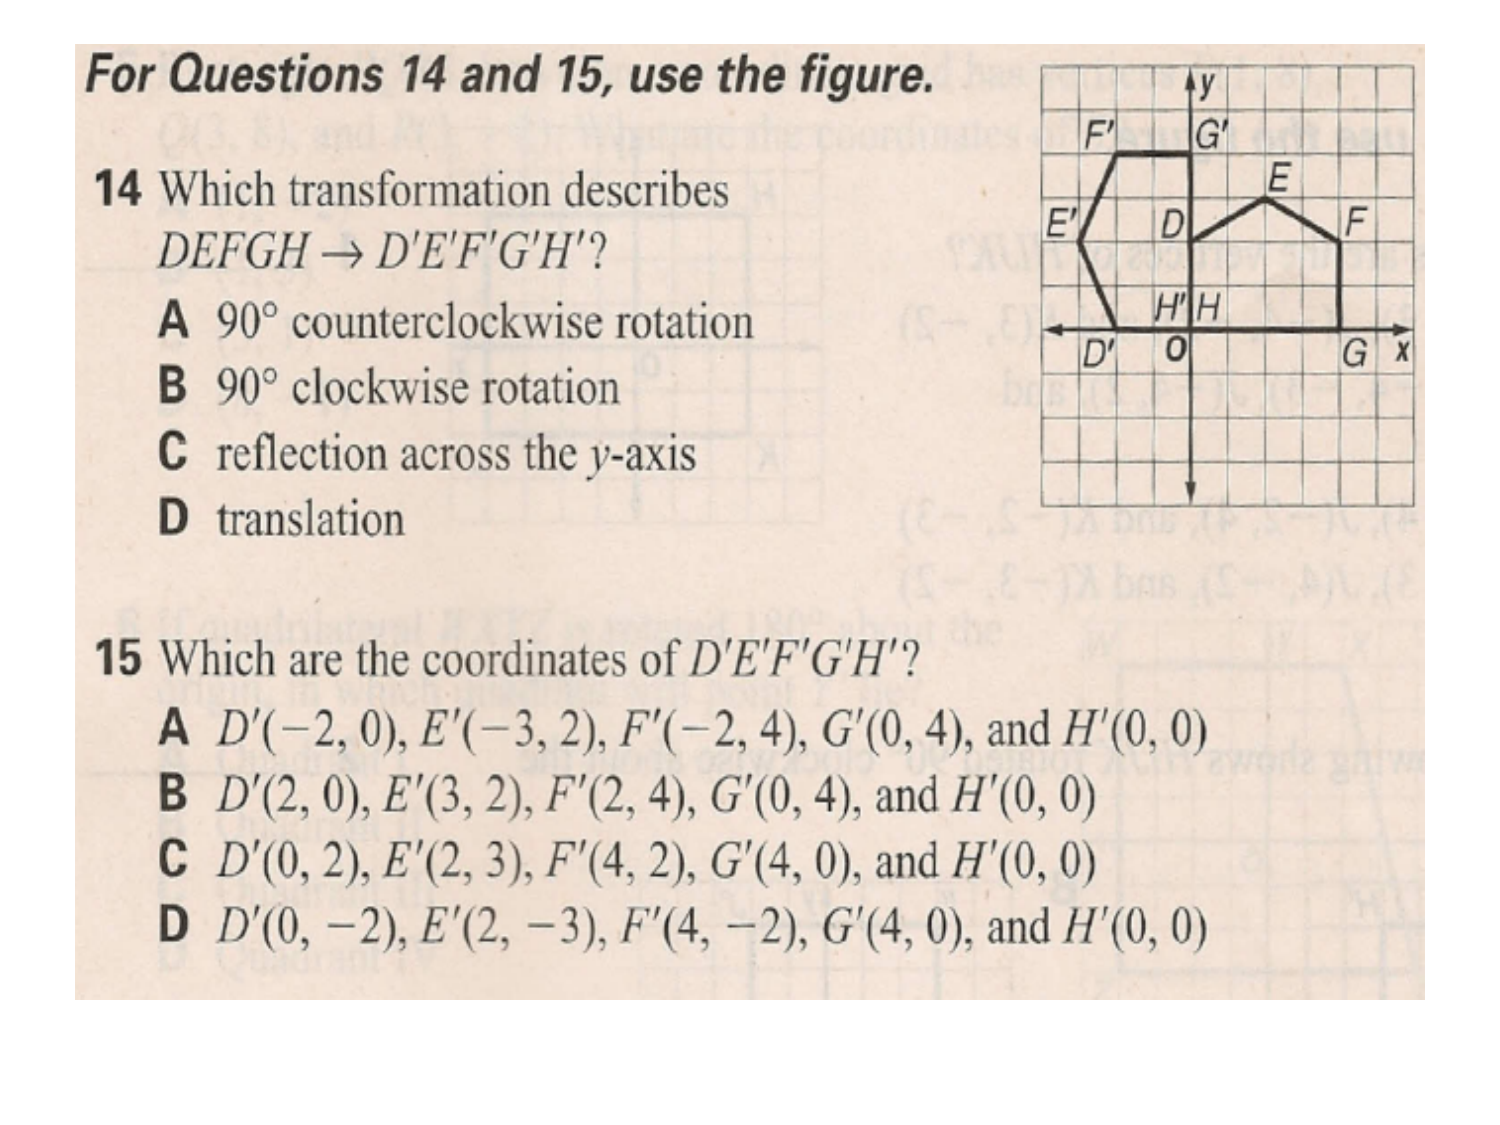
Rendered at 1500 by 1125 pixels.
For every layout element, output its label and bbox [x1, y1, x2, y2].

title [74, 44, 1426, 1001]
